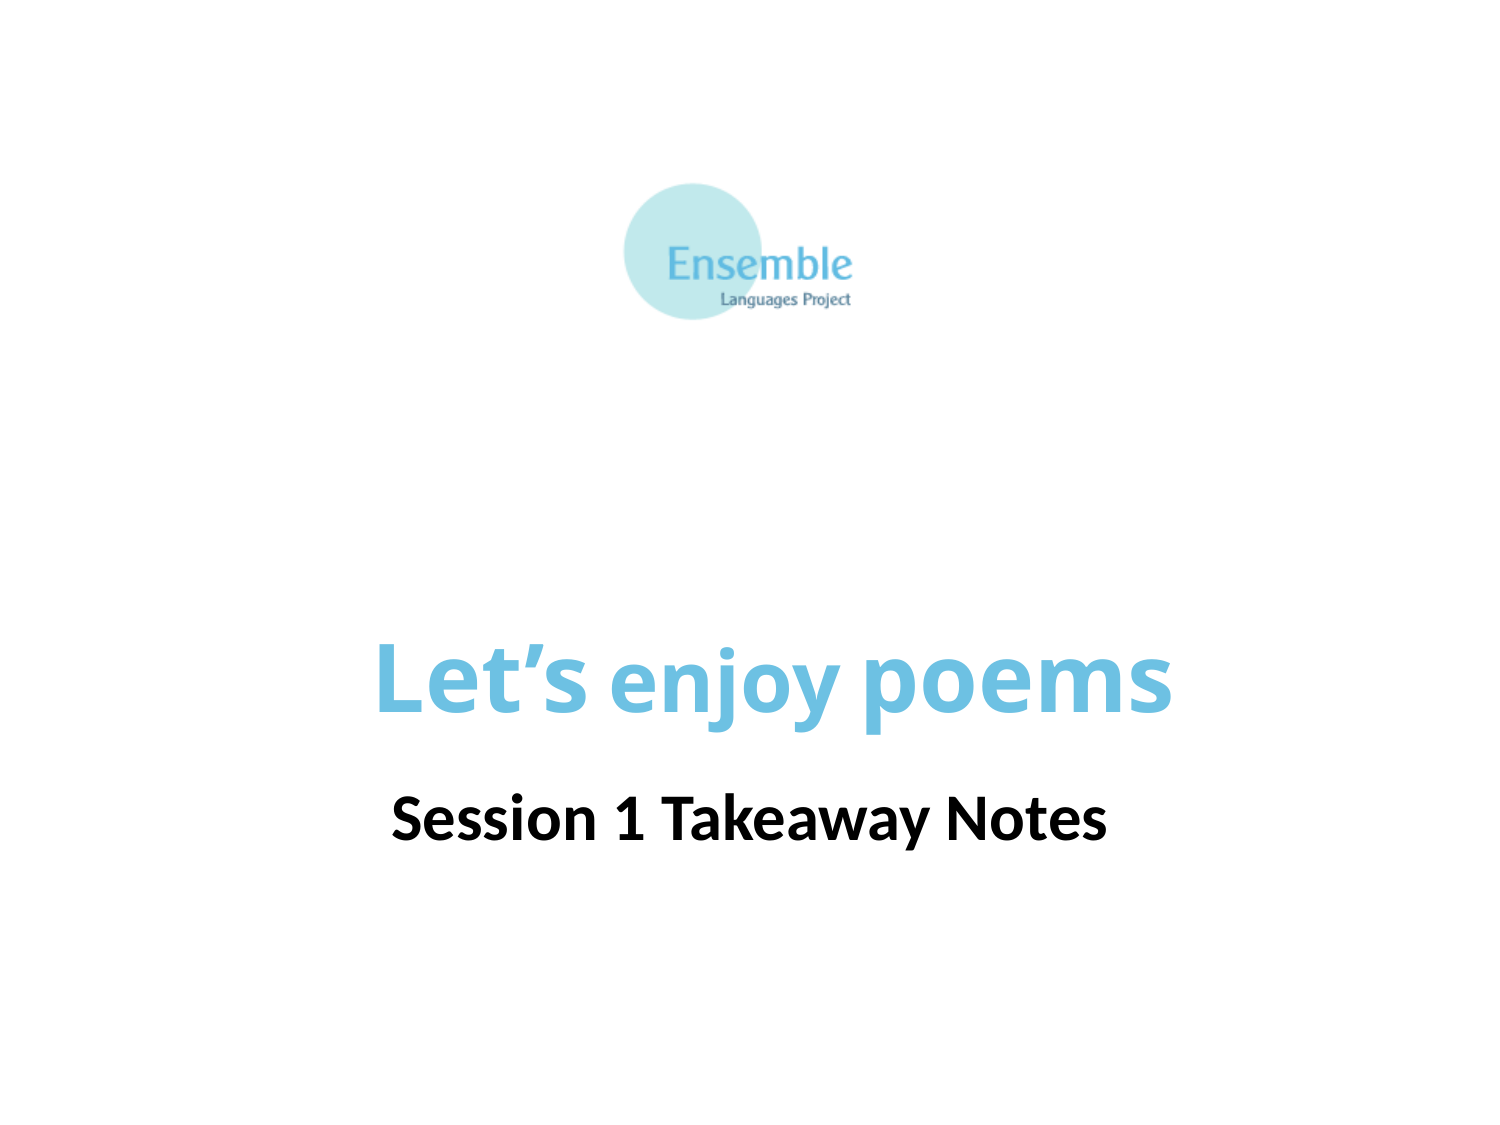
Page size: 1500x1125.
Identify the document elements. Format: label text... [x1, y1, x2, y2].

text_box Session 1 Takeaway Notes [224, 766, 1275, 967]
picture [617, 137, 883, 348]
text_box Let’s enjoy poems [135, 609, 1411, 740]
